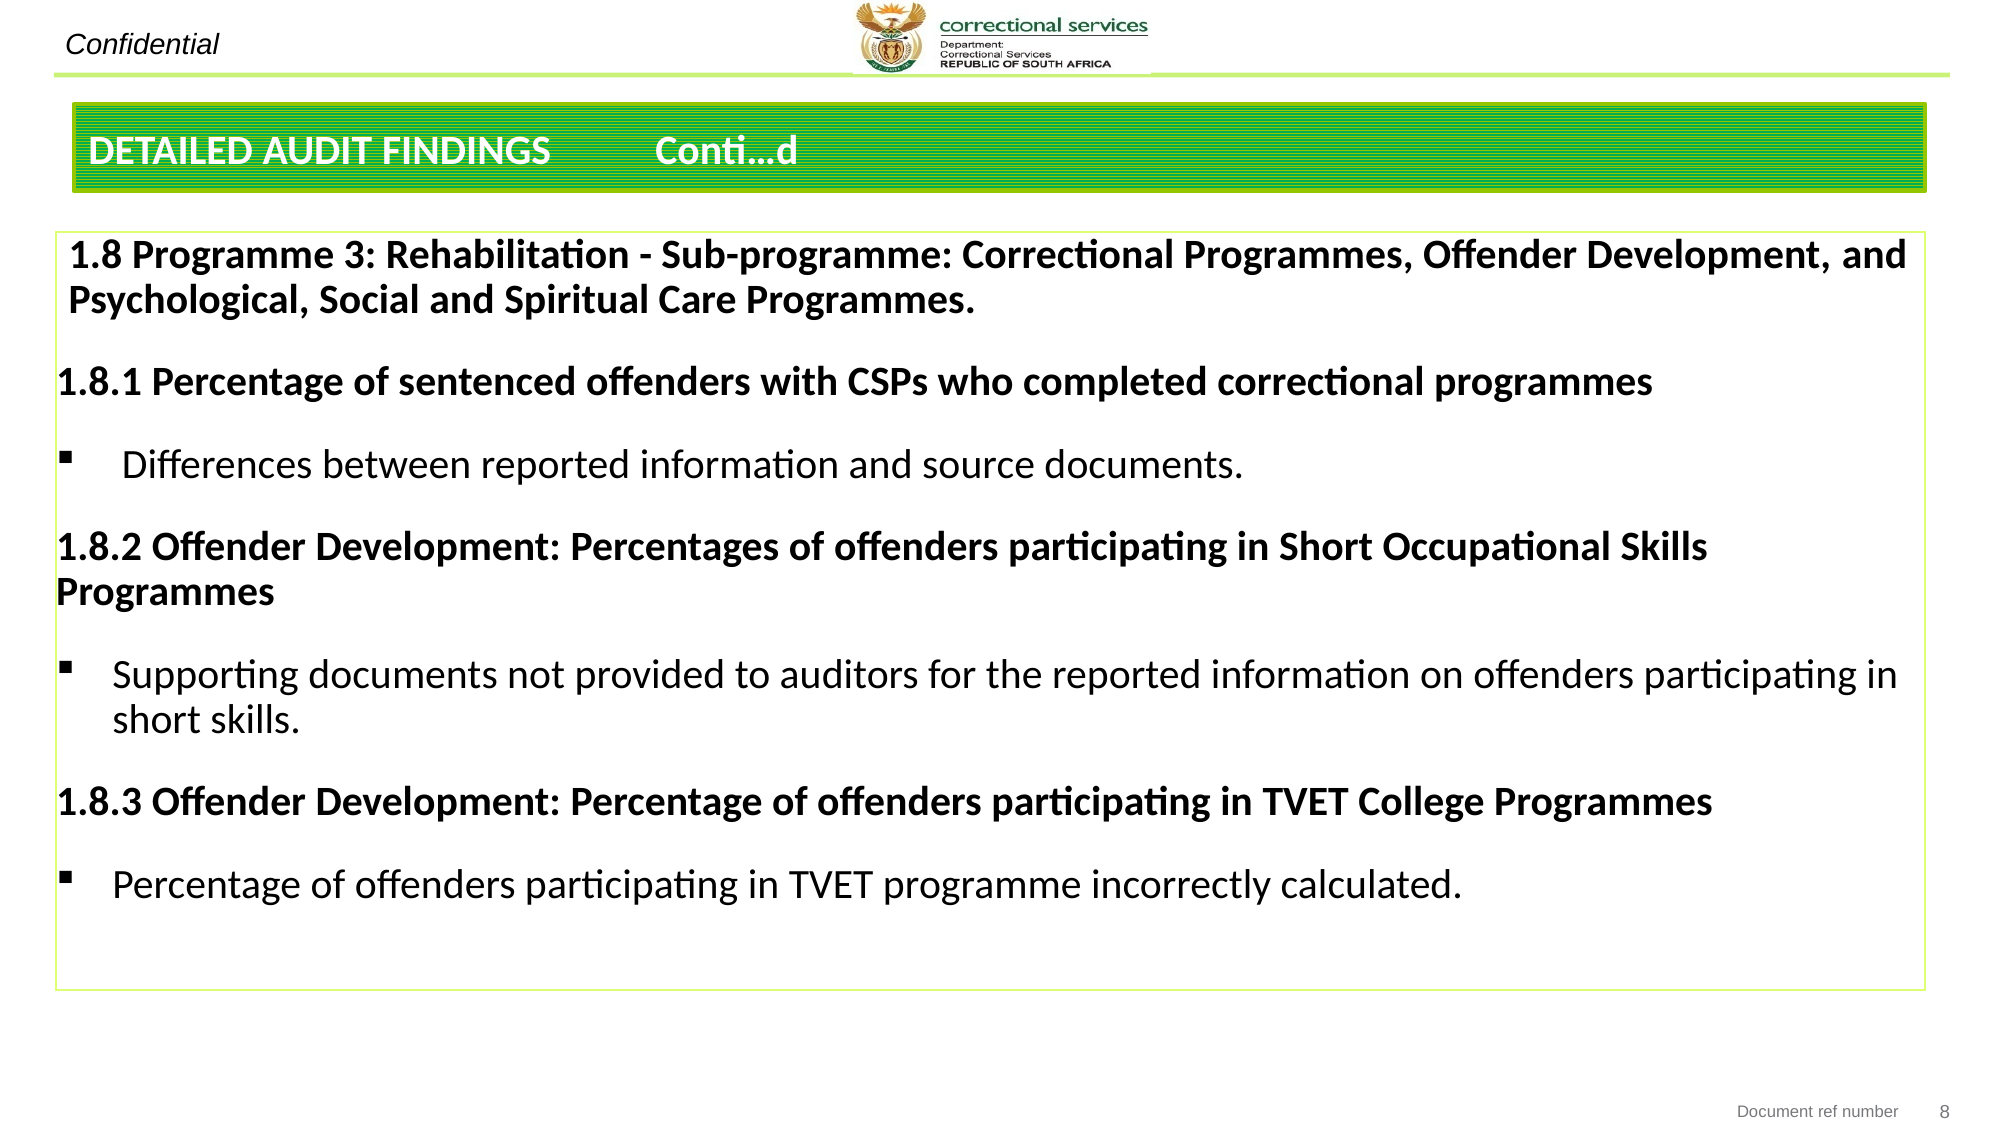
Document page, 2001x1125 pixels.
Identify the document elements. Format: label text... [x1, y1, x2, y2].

picture [853, 0, 1151, 74]
text_box 1.8 Programme 3: Rehabilitation - Sub-programme: Correctional Programmes, Offender Development, and Psychological, Social and Spiritual Care Programmes. 1.8.1 Percentage of sentenced offenders with CSPs who completed correctional programmes Differences between reported information and source documents. 1.8.2 Offender Development: Percentages of offenders participating in Short Occupational Skills Programmes Supporting documents not provided to auditors for the reported information on offenders participating in short skills. 1.8.3 Offender Development: Percentage of offenders participating in TVET College Programmes Percentage of offenders participating in TVET programme incorrectly calculated. [56, 232, 1926, 991]
text_box DETAILED AUDIT FINDINGS Conti…d [72, 102, 1927, 193]
